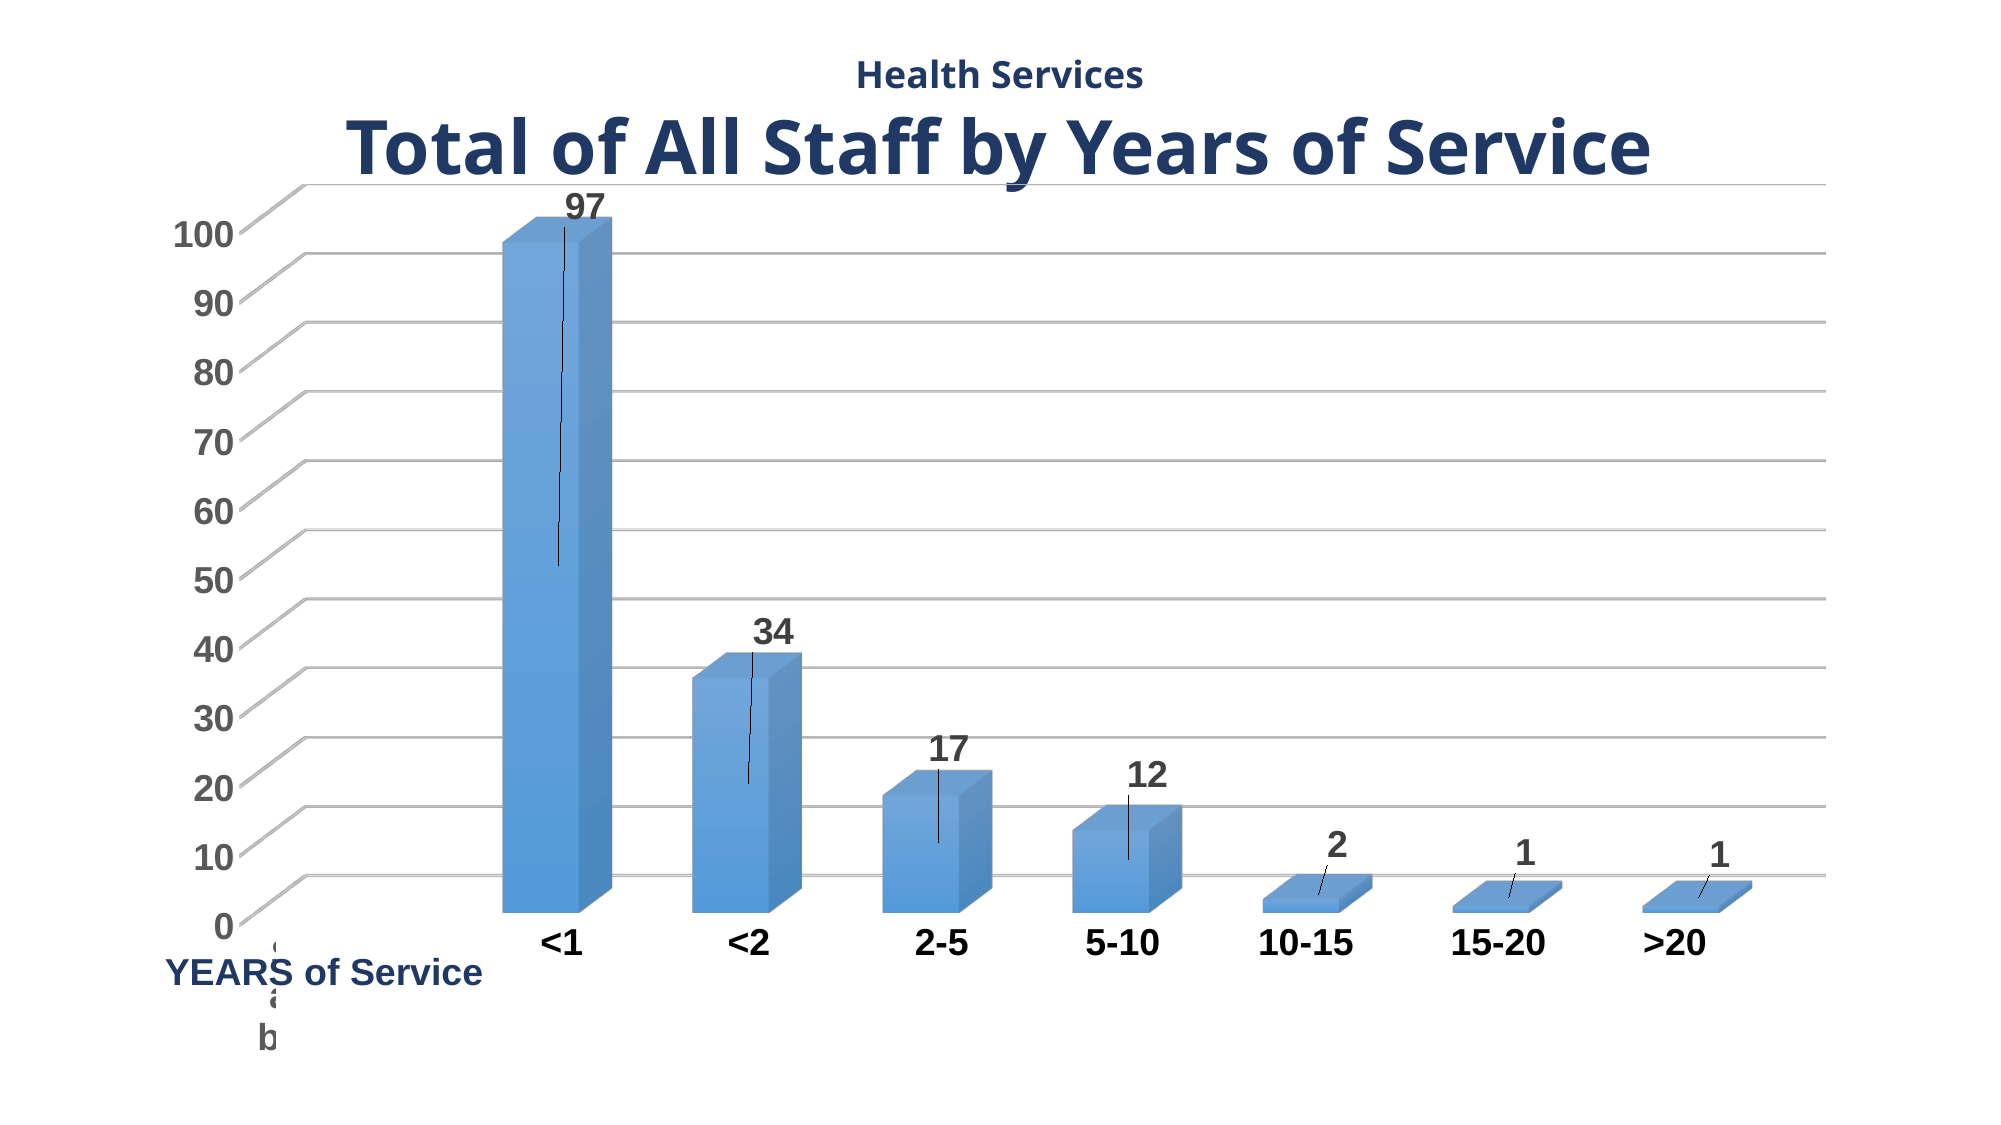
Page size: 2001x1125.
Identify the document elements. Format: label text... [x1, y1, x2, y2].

text_box Health Services [840, 43, 1160, 103]
chart [137, 166, 1863, 1077]
title Total of All Staff by Years of Service [137, 41, 1863, 166]
